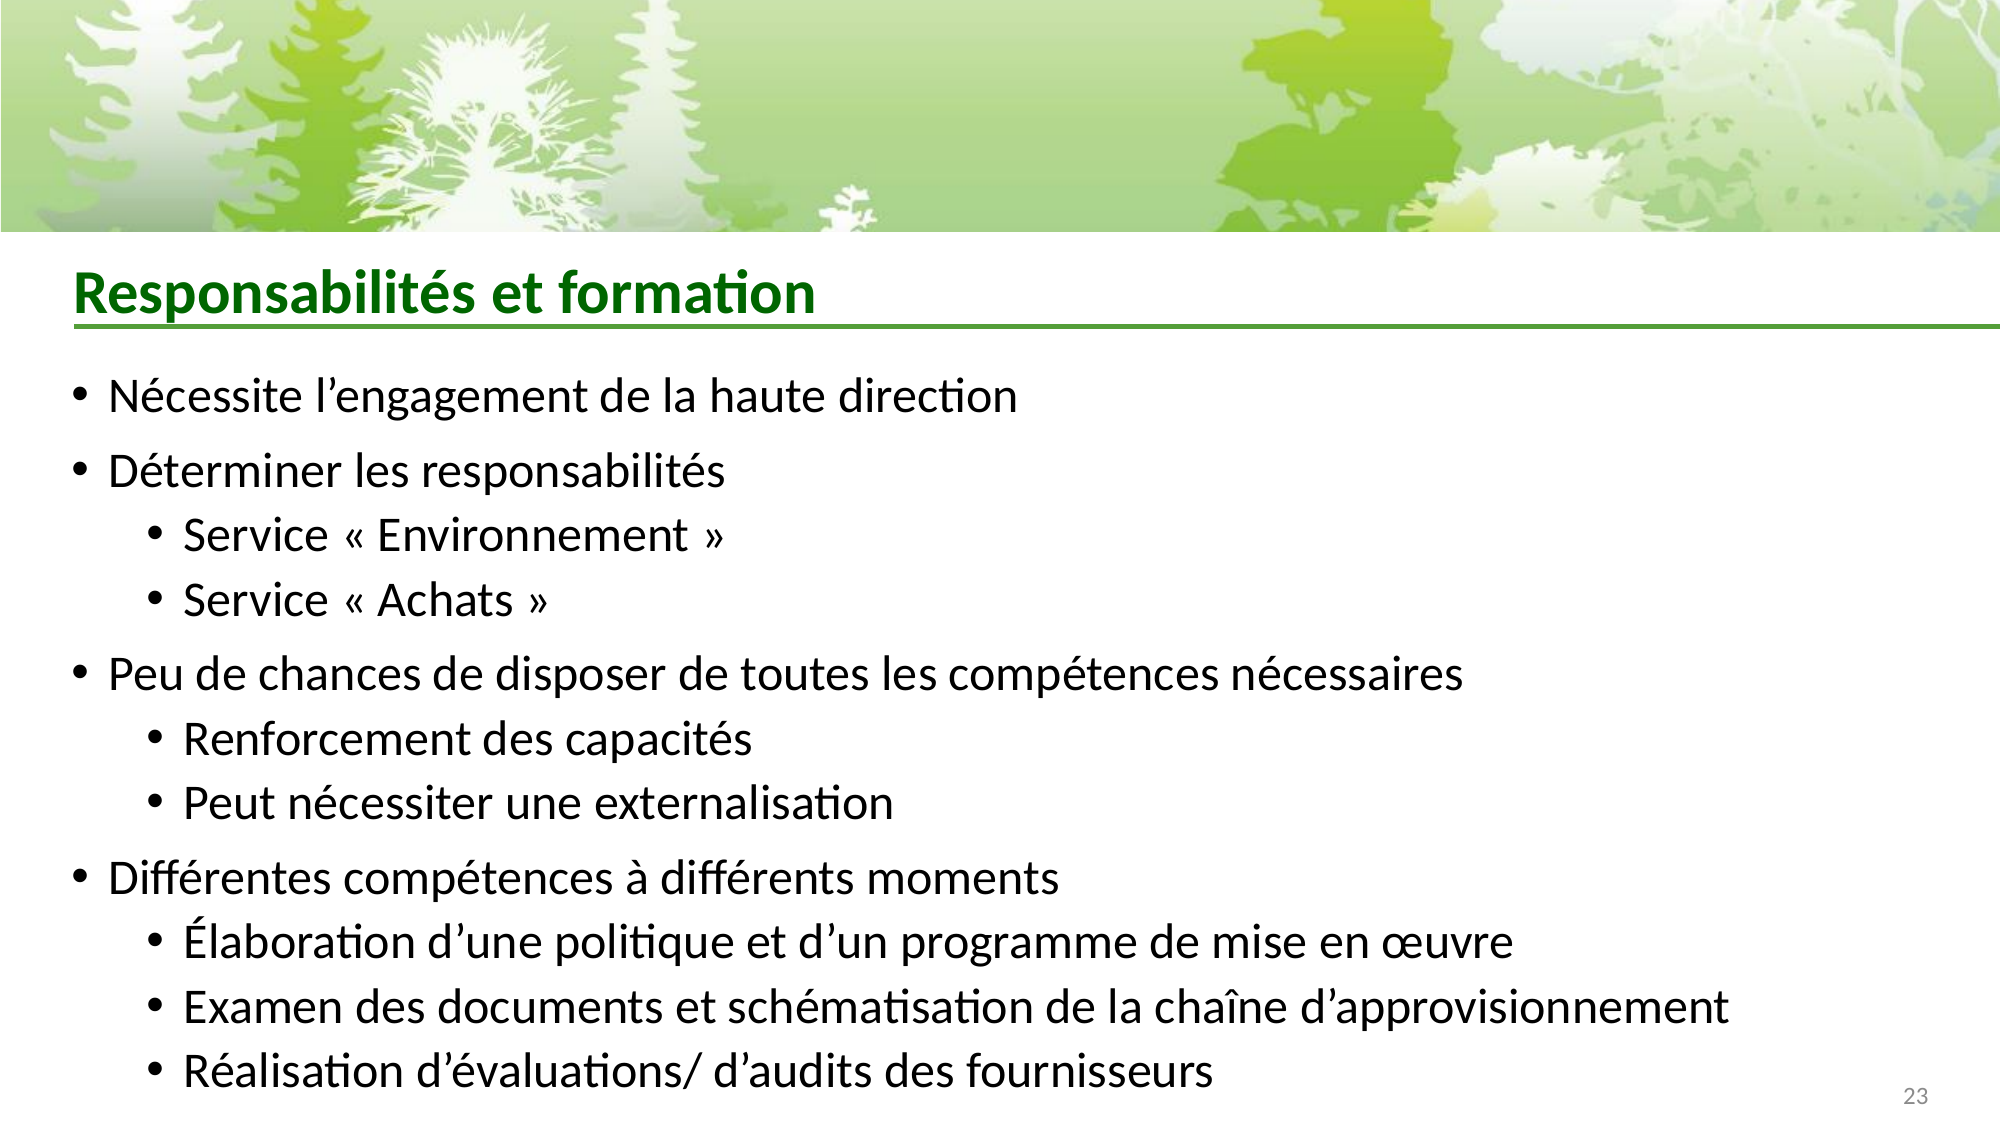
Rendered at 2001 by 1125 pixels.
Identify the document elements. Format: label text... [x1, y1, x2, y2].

list Nécessite l’engagement de la haute direction Déterminer les responsabilités Service « Environnement » Service « Achats » Peu de chances de disposer de toutes les compétences nécessaires Renforcement des capacités Peut nécessiter une externalisation Différentes compétences à différents moments Élaboration d’une politique et d’un programme de mise en œuvre Examen des documents et schématisation de la chaîne d’approvisionnement Réalisation d’évaluations/ d’audits des fournisseurs [56, 361, 1770, 1125]
picture [0, 0, 2000, 232]
slide_number 23 [1493, 1065, 1944, 1125]
title Responsabilités et formation [58, 184, 1784, 402]
